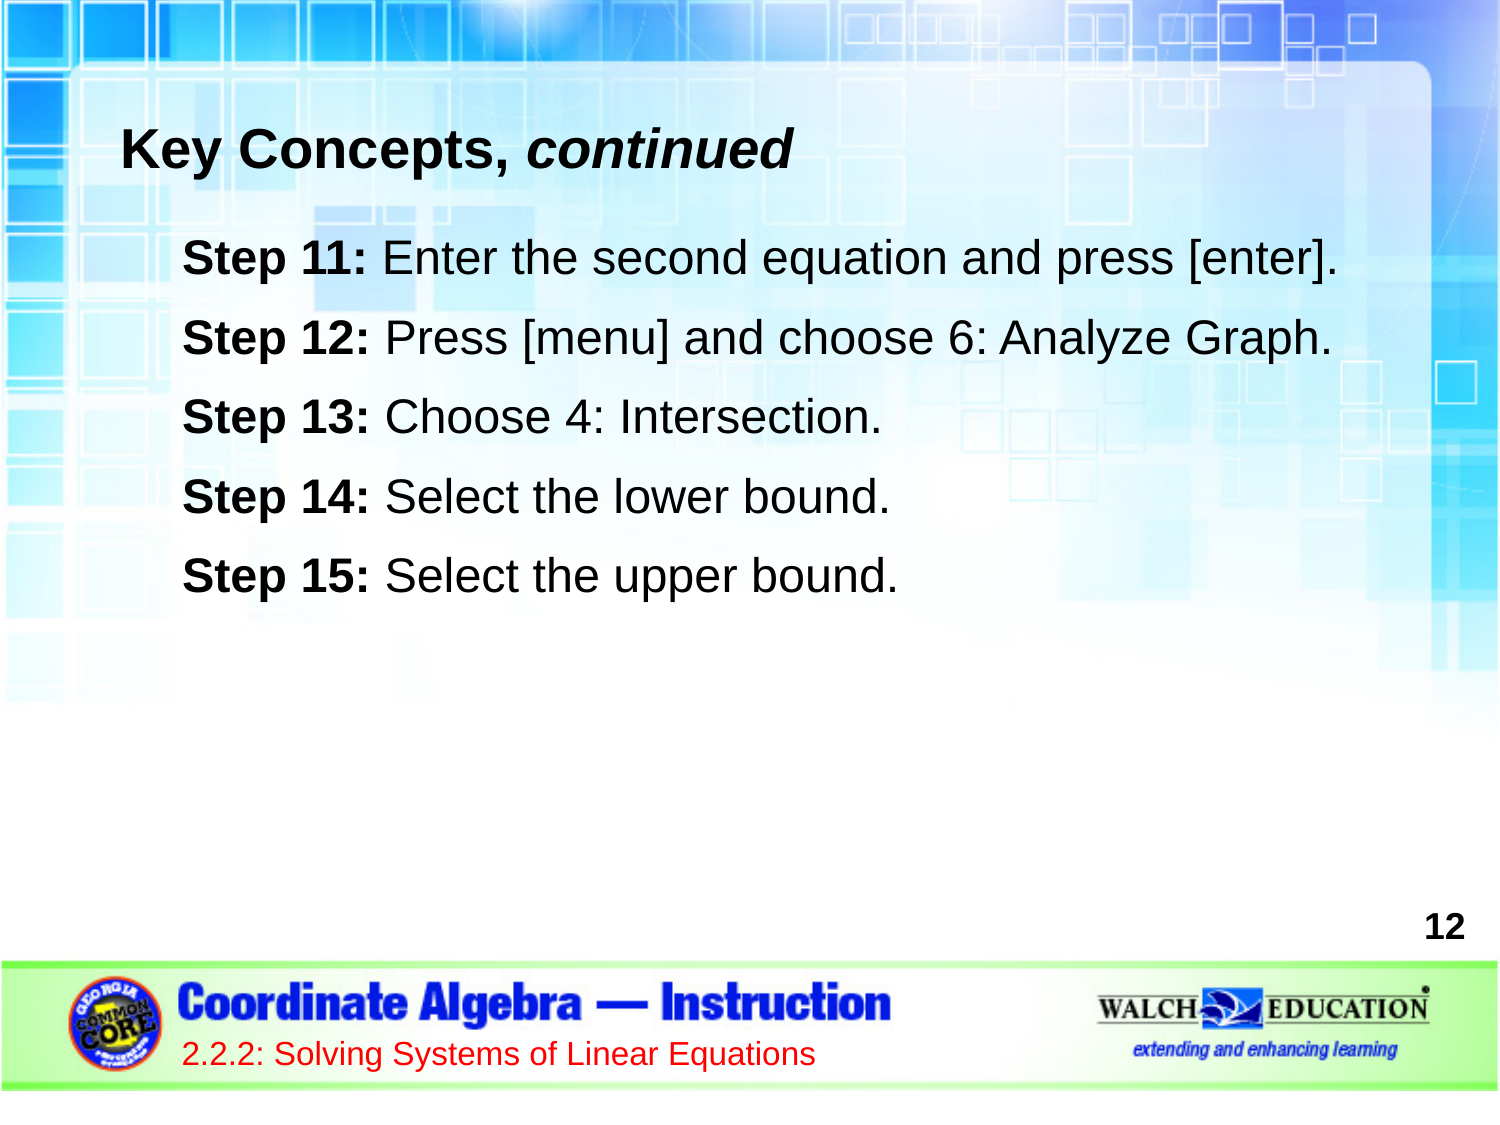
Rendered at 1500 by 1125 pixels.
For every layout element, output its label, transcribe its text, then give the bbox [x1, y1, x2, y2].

text_box Key Concepts, continued Step 11: Enter the second equation and press [enter]. Step 12: Press [menu] and choose 6: Analyze Graph. Step 13: Choose 4: Intersection. Step 14: Select the lower bound. Step 15: Select the upper bound. [105, 105, 1394, 684]
picture [1, 0, 1500, 1091]
slide_number 12 [1361, 901, 1481, 949]
list 2.2.2: Solving Systems of Linear Equations [166, 1024, 1074, 1068]
